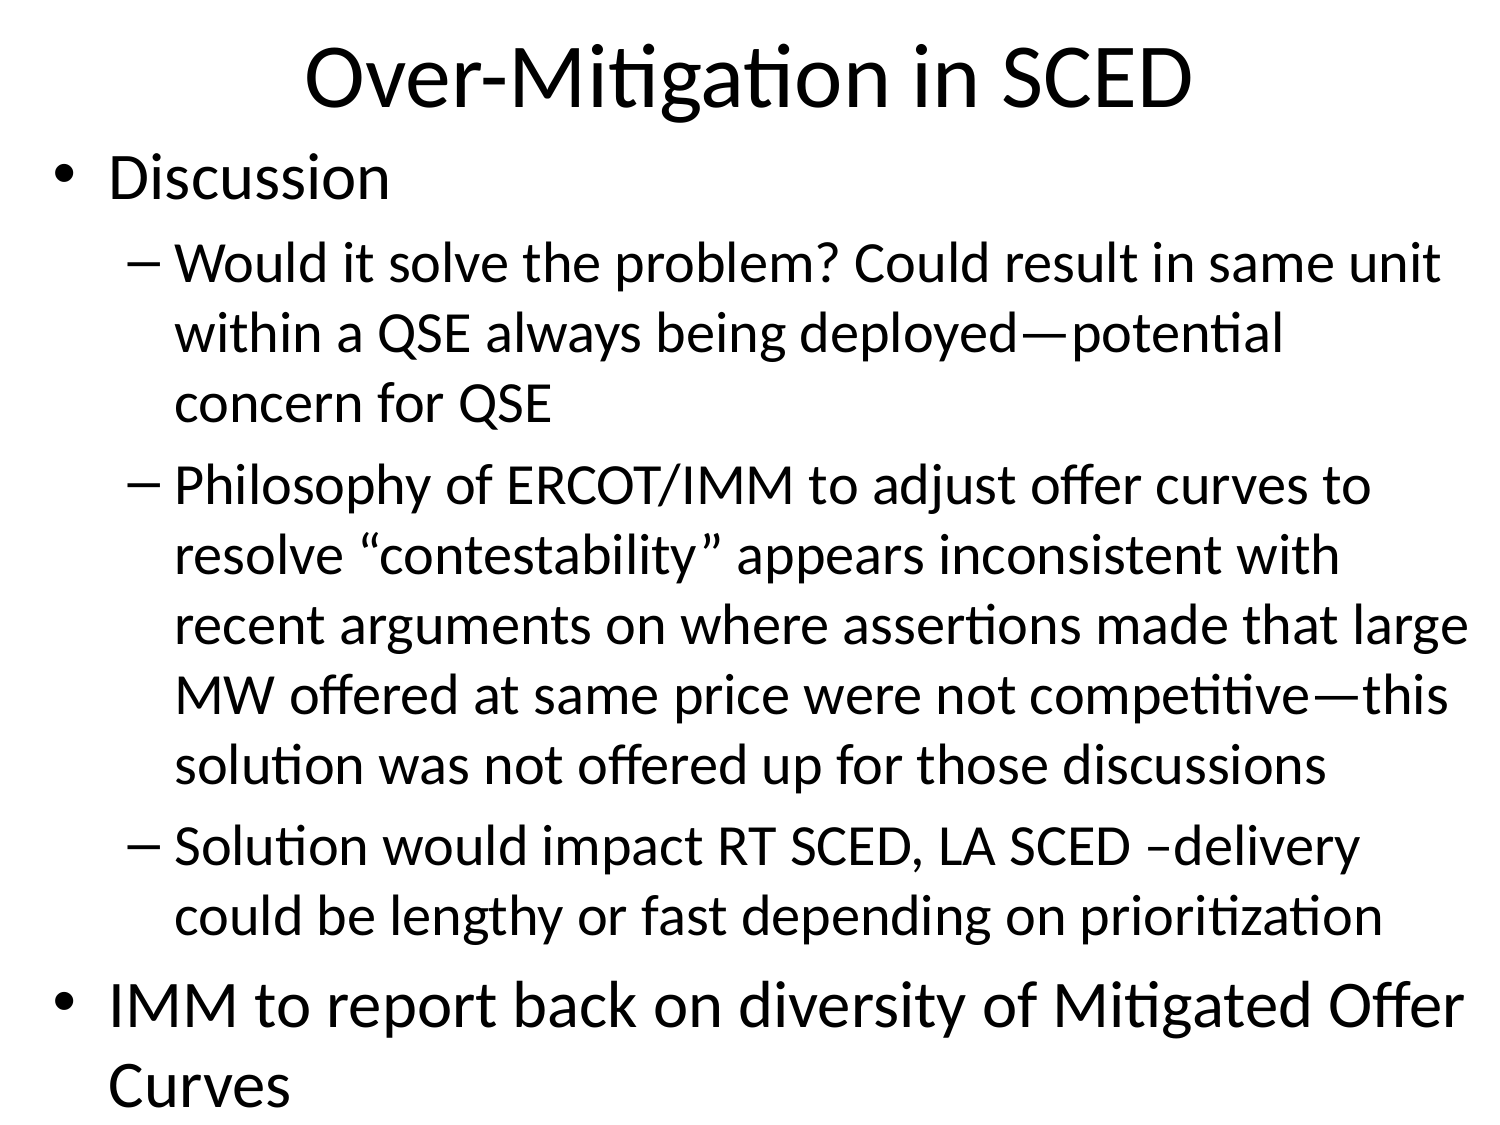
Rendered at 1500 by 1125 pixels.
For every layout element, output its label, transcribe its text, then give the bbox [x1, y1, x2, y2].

title Over-Mitigation in SCED [74, 12, 1426, 124]
list Discussion Would it solve the problem? Could result in same unit within a QSE always being deployed—potential concern for QSE Philosophy of ERCOT/IMM to adjust offer curves to resolve “contestability” appears inconsistent with recent arguments on where assertions made that large MW offered at same price were not competitive—this solution was not offered up for those discussions Solution would impact RT SCED, LA SCED –delivery could be lengthy or fast depending on prioritization IMM to report back on diversity of Mitigated Offer Curves [37, 124, 1500, 1125]
